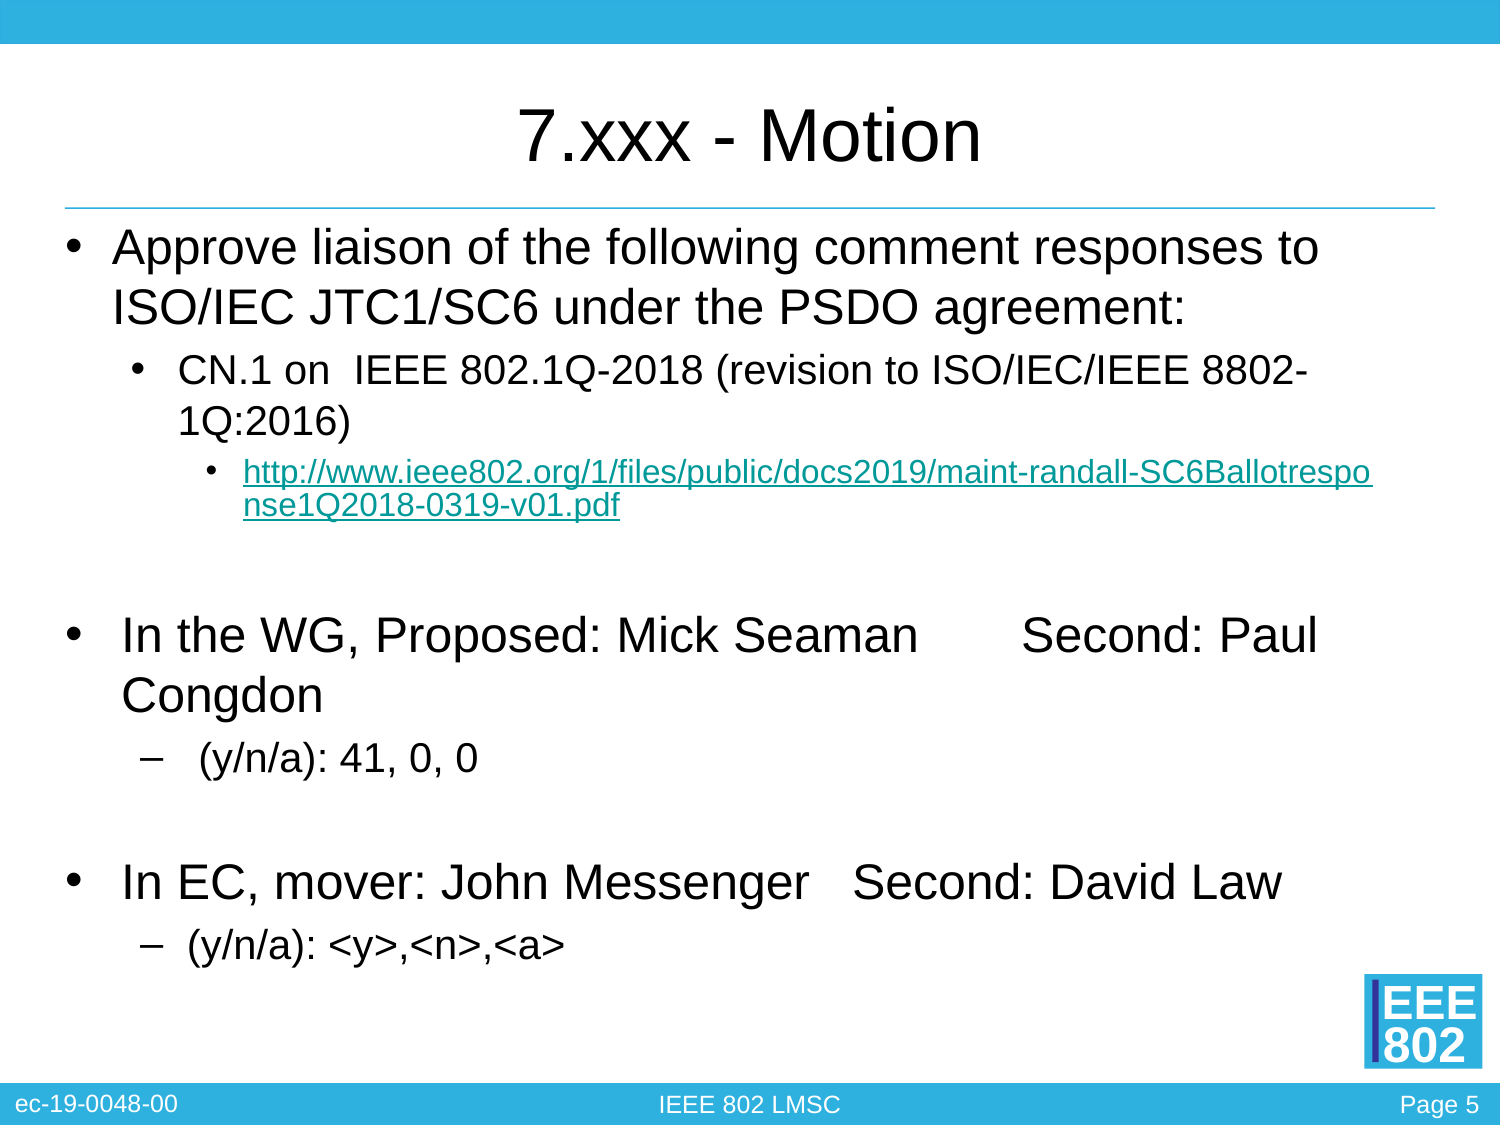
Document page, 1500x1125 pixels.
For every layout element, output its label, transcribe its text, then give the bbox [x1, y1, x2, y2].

title 7.xxx - Motion [75, 66, 1425, 197]
list Approve liaison of the following comment responses to ISO/IEC JTC1/SC6 under the PSDO agreement: CN.1 on IEEE 802.1Q-2018 (revision to ISO/IEC/IEEE 8802-1Q:2016) http://www.ieee802.org/1/files/public/docs2019/maint-randall-SC6Ballotresponse1Q2018-0319-v01.pdf In the WG, Proposed: Mick Seaman Second: Paul Congdon (y/n/a): 41, 0, 0 In EC, mover: John Messenger Second: David Law (y/n/a): <y>,<n>,<a> [50, 207, 1400, 1025]
